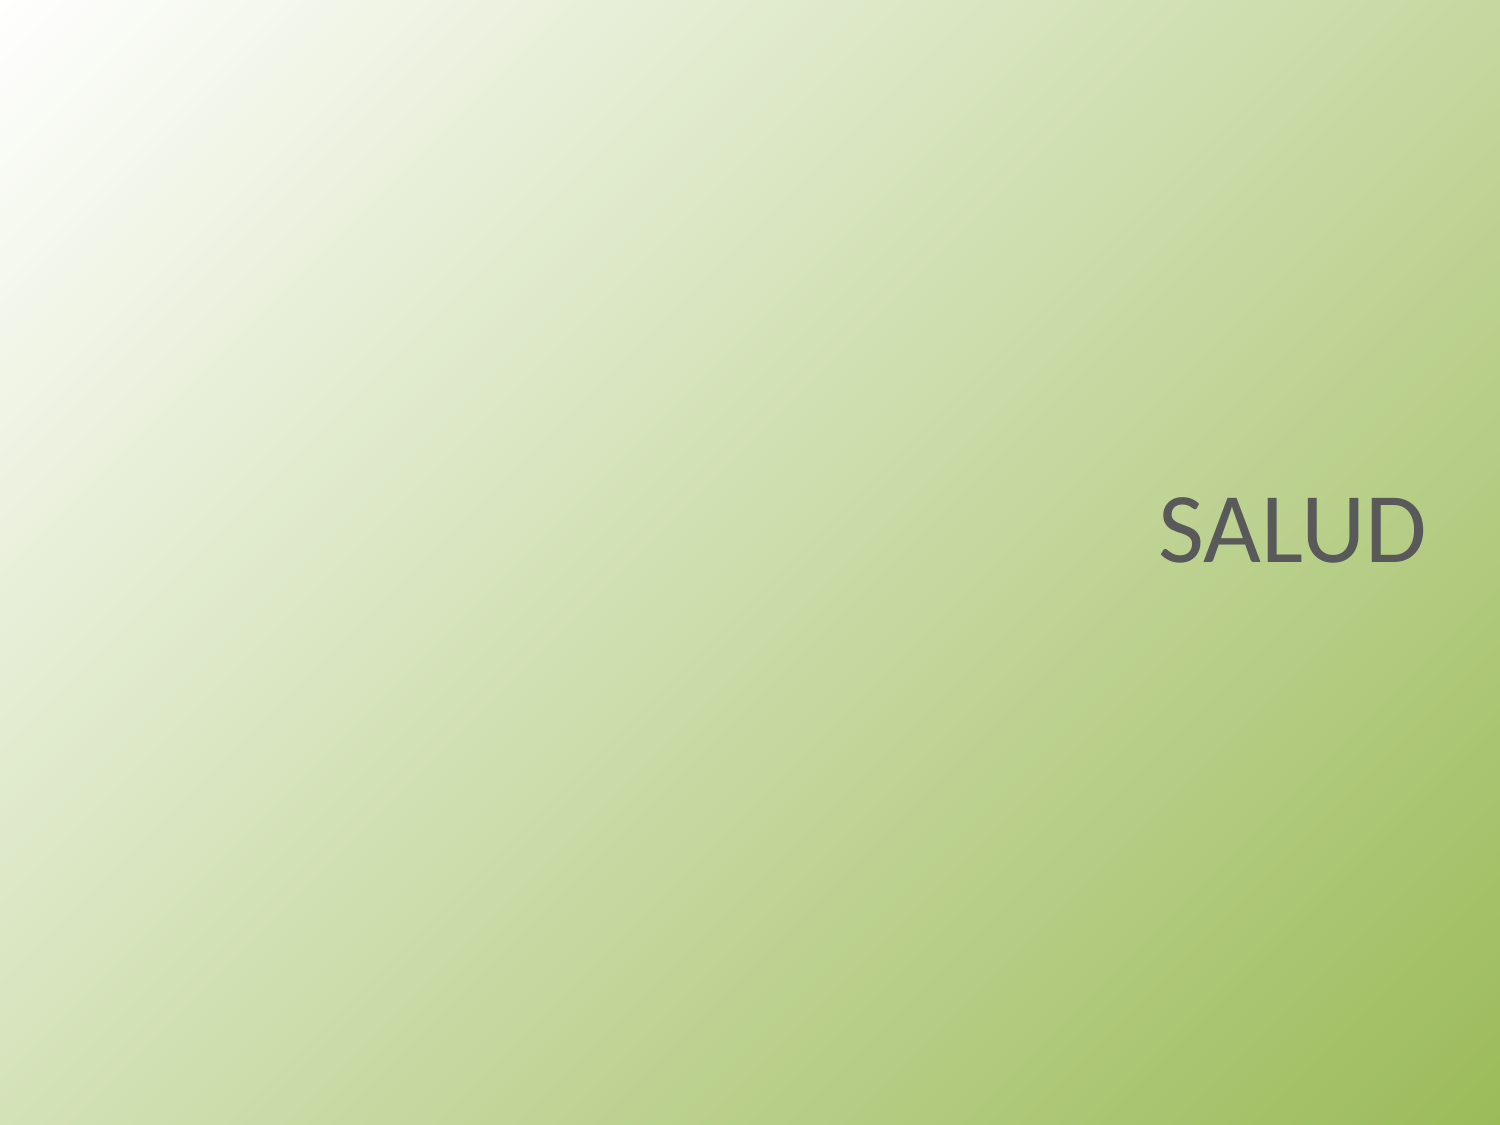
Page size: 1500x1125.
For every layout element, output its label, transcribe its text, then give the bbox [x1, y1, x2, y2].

title SALUD [543, 283, 1443, 777]
